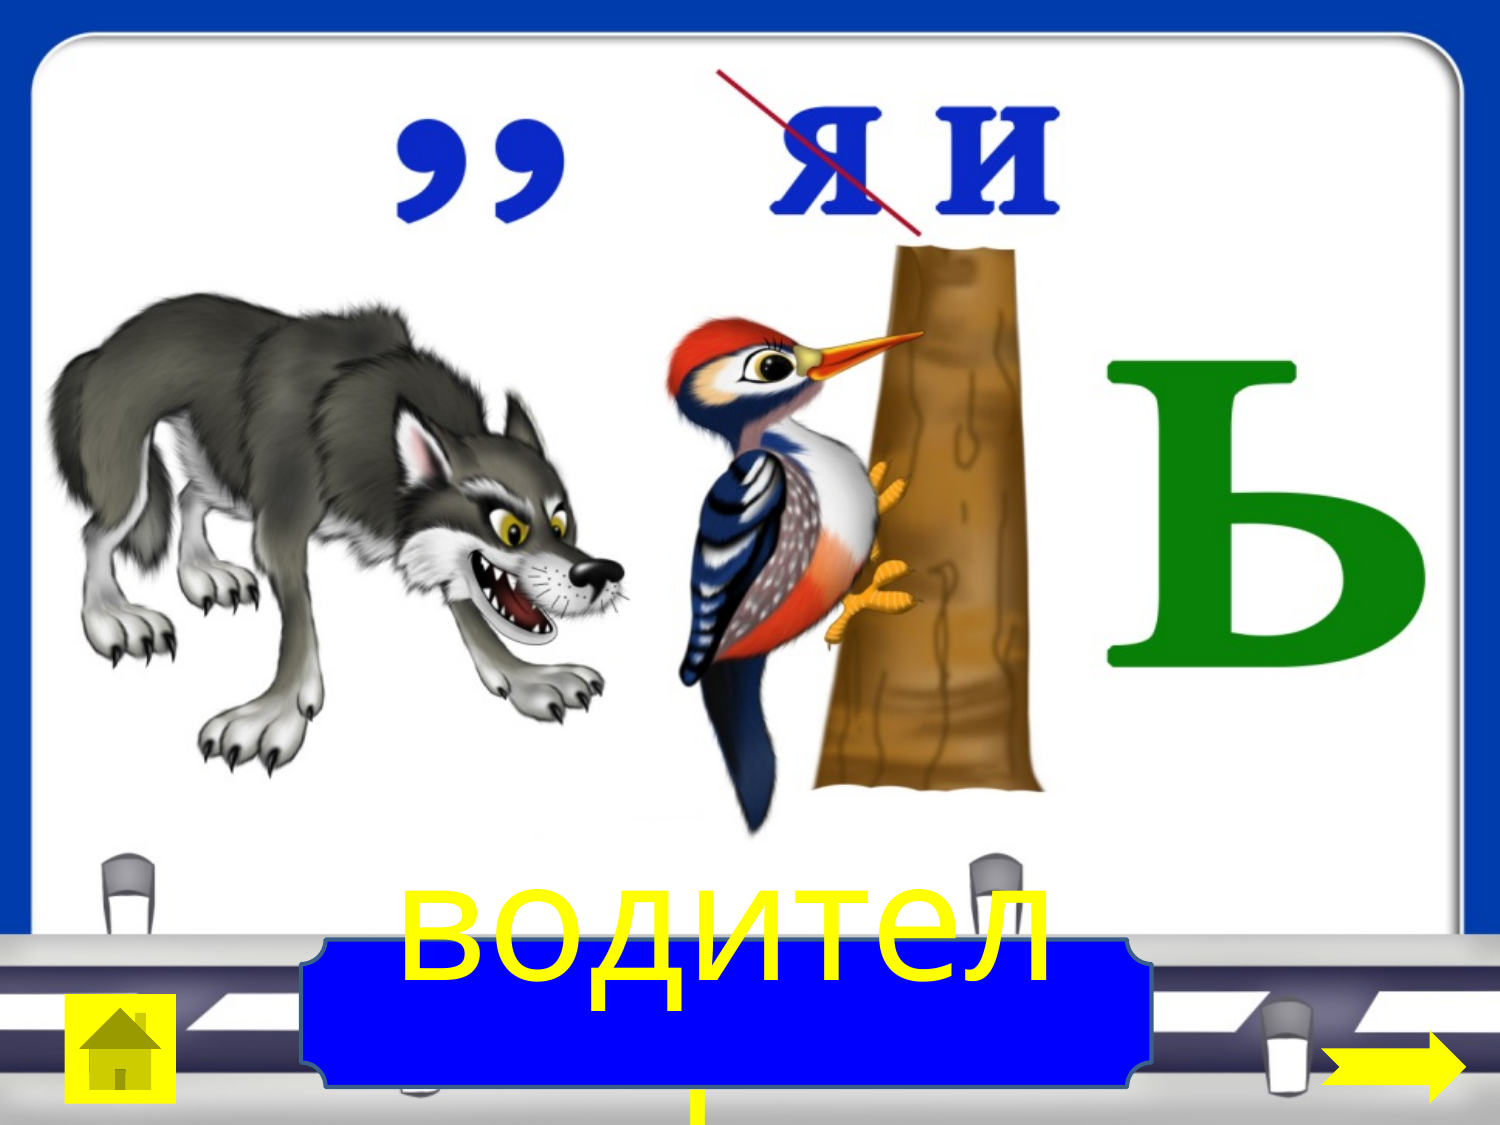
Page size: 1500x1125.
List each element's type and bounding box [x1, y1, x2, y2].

list [0, 0, 1500, 1125]
